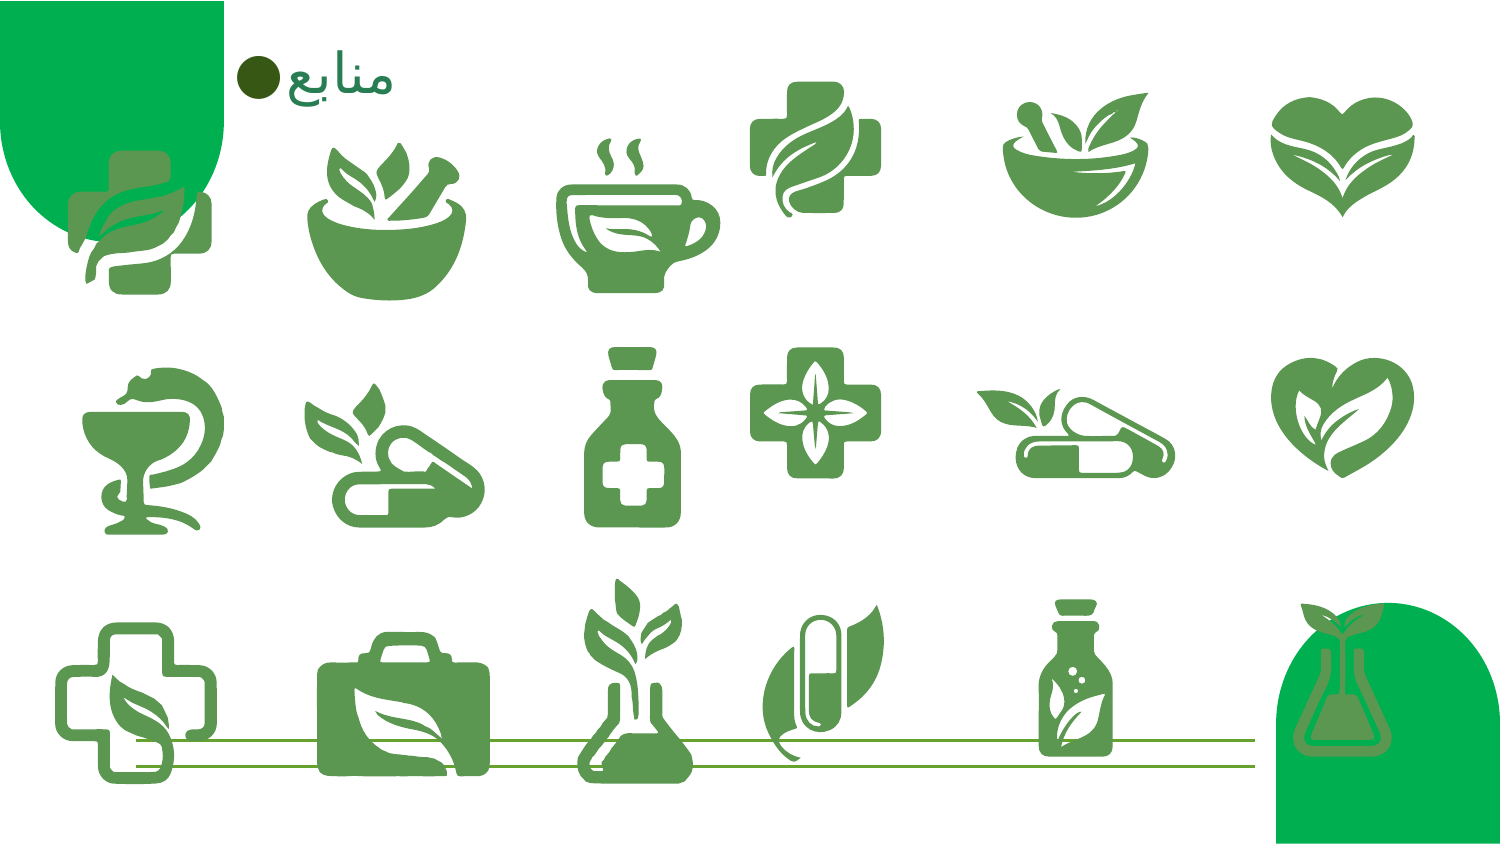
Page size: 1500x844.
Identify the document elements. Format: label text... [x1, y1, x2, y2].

text_box [584, 380, 681, 528]
text_box [82, 411, 201, 535]
text_box [85, 186, 185, 284]
text_box [316, 631, 490, 777]
text_box [304, 401, 363, 465]
text_box [332, 425, 485, 528]
text_box [577, 682, 693, 784]
text_box [799, 614, 842, 733]
text_box [614, 578, 641, 627]
text_box [608, 347, 657, 371]
text_box [1300, 603, 1385, 740]
text_box [597, 138, 614, 176]
text_box [1270, 134, 1415, 218]
text_box [326, 147, 377, 220]
text_box [847, 604, 884, 708]
text_box [307, 198, 467, 301]
text_box [788, 118, 882, 214]
text_box [108, 191, 212, 295]
text_box [1039, 388, 1061, 427]
text_box [762, 646, 801, 762]
text_box [1271, 357, 1415, 478]
text_box [1016, 102, 1058, 154]
text_box [772, 105, 854, 218]
text_box [976, 390, 1038, 428]
text_box [556, 184, 721, 294]
text_box [750, 347, 882, 479]
list منابع [196, 22, 559, 112]
text_box [1002, 136, 1149, 218]
text_box [640, 603, 682, 660]
text_box [1038, 621, 1113, 757]
text_box [584, 609, 639, 720]
text_box [67, 150, 171, 254]
text_box [352, 383, 386, 436]
text_box [55, 622, 217, 785]
text_box [376, 142, 410, 200]
text_box [749, 81, 845, 176]
text_box [1050, 113, 1082, 152]
text_box [115, 367, 224, 489]
text_box [1054, 599, 1097, 616]
text_box [1015, 396, 1176, 479]
text_box [1271, 97, 1413, 170]
text_box [626, 138, 644, 176]
text_box [1293, 648, 1392, 757]
text_box [387, 157, 460, 221]
text_box [1085, 92, 1149, 153]
